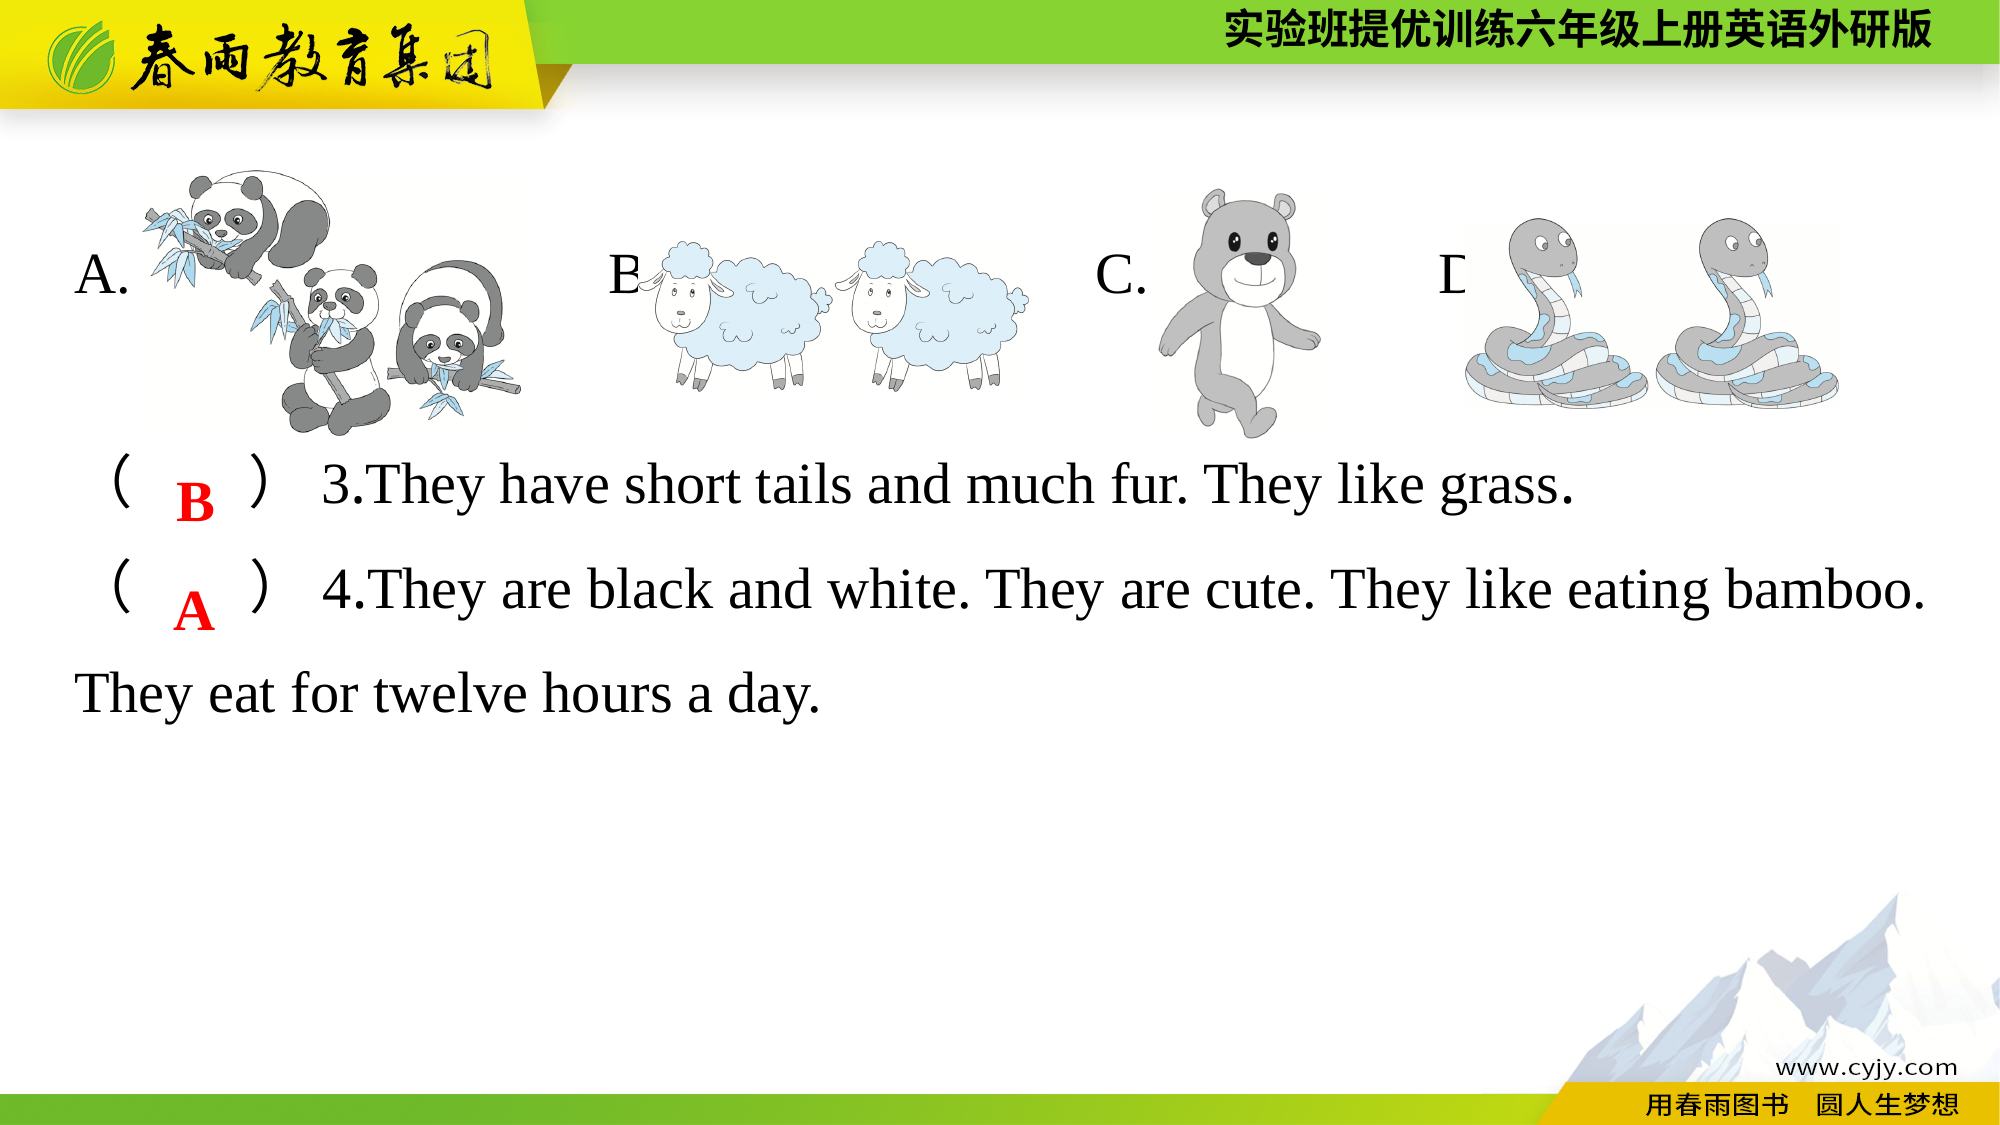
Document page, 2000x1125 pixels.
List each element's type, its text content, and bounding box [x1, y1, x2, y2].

list A. B. C. D. （ ）3.They have short tails and much fur. They like grass. （ ）4.They are black and white. They are cute. They like eating bamboo. They eat for twelve hours a day. [59, 122, 1944, 774]
text_box B [161, 456, 231, 541]
picture [0, 0, 2000, 1125]
text_box A [158, 564, 231, 650]
